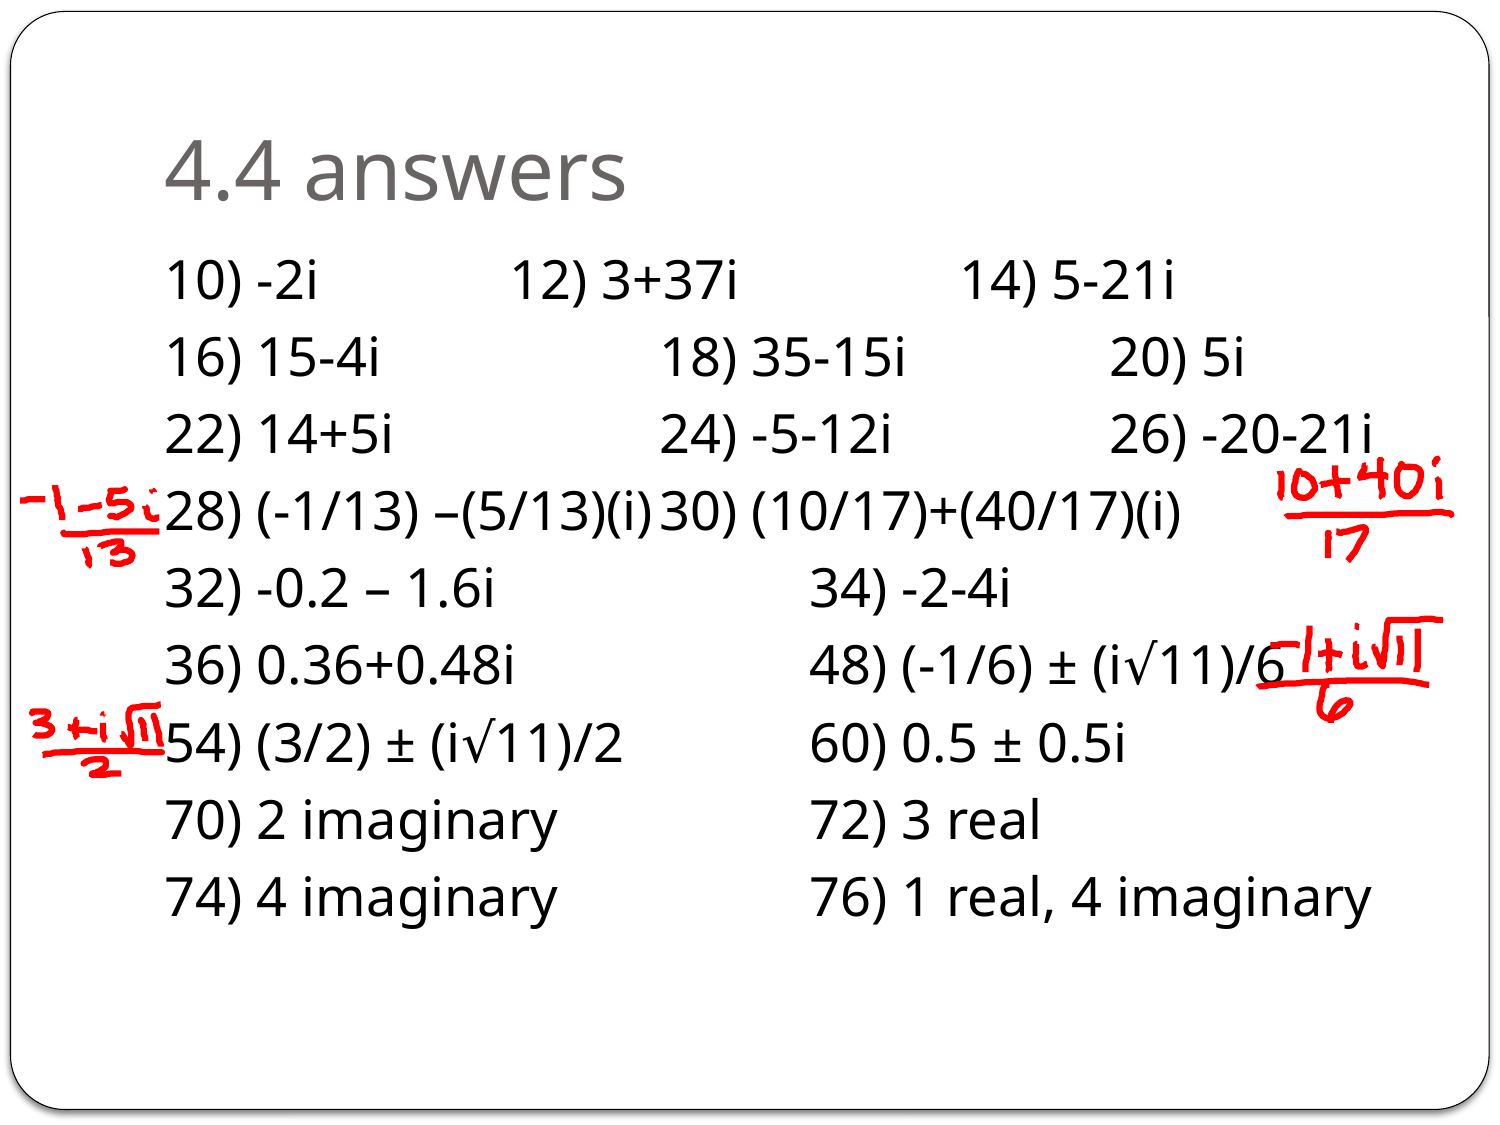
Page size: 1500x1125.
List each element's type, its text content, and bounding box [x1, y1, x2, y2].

text_box [1293, 470, 1316, 499]
text_box [1379, 459, 1384, 499]
text_box [42, 750, 163, 756]
text_box [62, 530, 160, 536]
text_box [1396, 463, 1422, 498]
text_box [82, 758, 122, 776]
text_box [1279, 471, 1283, 499]
text_box [139, 719, 146, 742]
text_box [1336, 526, 1367, 562]
text_box [1434, 457, 1439, 465]
text_box [102, 722, 106, 741]
text_box [1436, 478, 1442, 500]
text_box [84, 548, 90, 568]
text_box [1398, 635, 1402, 666]
text_box [1320, 480, 1351, 486]
text_box [1304, 625, 1311, 673]
text_box [1270, 643, 1300, 647]
text_box [1327, 638, 1331, 651]
text_box [1359, 464, 1379, 479]
text_box [1285, 511, 1453, 518]
text_box [67, 726, 98, 732]
text_box [99, 540, 134, 565]
text_box [1415, 628, 1419, 673]
text_box [74, 730, 79, 739]
text_box [31, 710, 54, 737]
text_box [20, 498, 46, 502]
title 4.4 answers [150, 45, 1425, 233]
text_box [144, 506, 160, 520]
text_box [1354, 643, 1368, 668]
text_box [121, 703, 161, 747]
text_box [54, 485, 64, 521]
text_box [1373, 617, 1444, 668]
text_box [1318, 684, 1352, 723]
list 10) -2i 12) 3+37i 14) 5-21i 16) 15-4i 18) 35-15i 20) 5i 22) 14+5i 24) -5-12i 26) -20-21i 28) (-1/13) –(5/13)(i) 30) (10/17)+(40/17)(i) 32) -0.2 – 1.6i 34) -2-4i 36) 0.36+0.48i 48) (-1/6) ± (i√11)/6 54) (3/2) ± (i√11)/2 60) 0.5 ± 0.5i 70) 2 imaginary 72) 3 real 74) 4 imaginary 76) 1 real, 4 imaginary [150, 237, 1425, 988]
text_box [1327, 655, 1331, 672]
text_box [1335, 483, 1340, 498]
text_box [152, 714, 162, 747]
text_box [1318, 651, 1343, 656]
text_box [1257, 679, 1430, 689]
text_box [108, 488, 132, 519]
text_box [77, 504, 102, 510]
